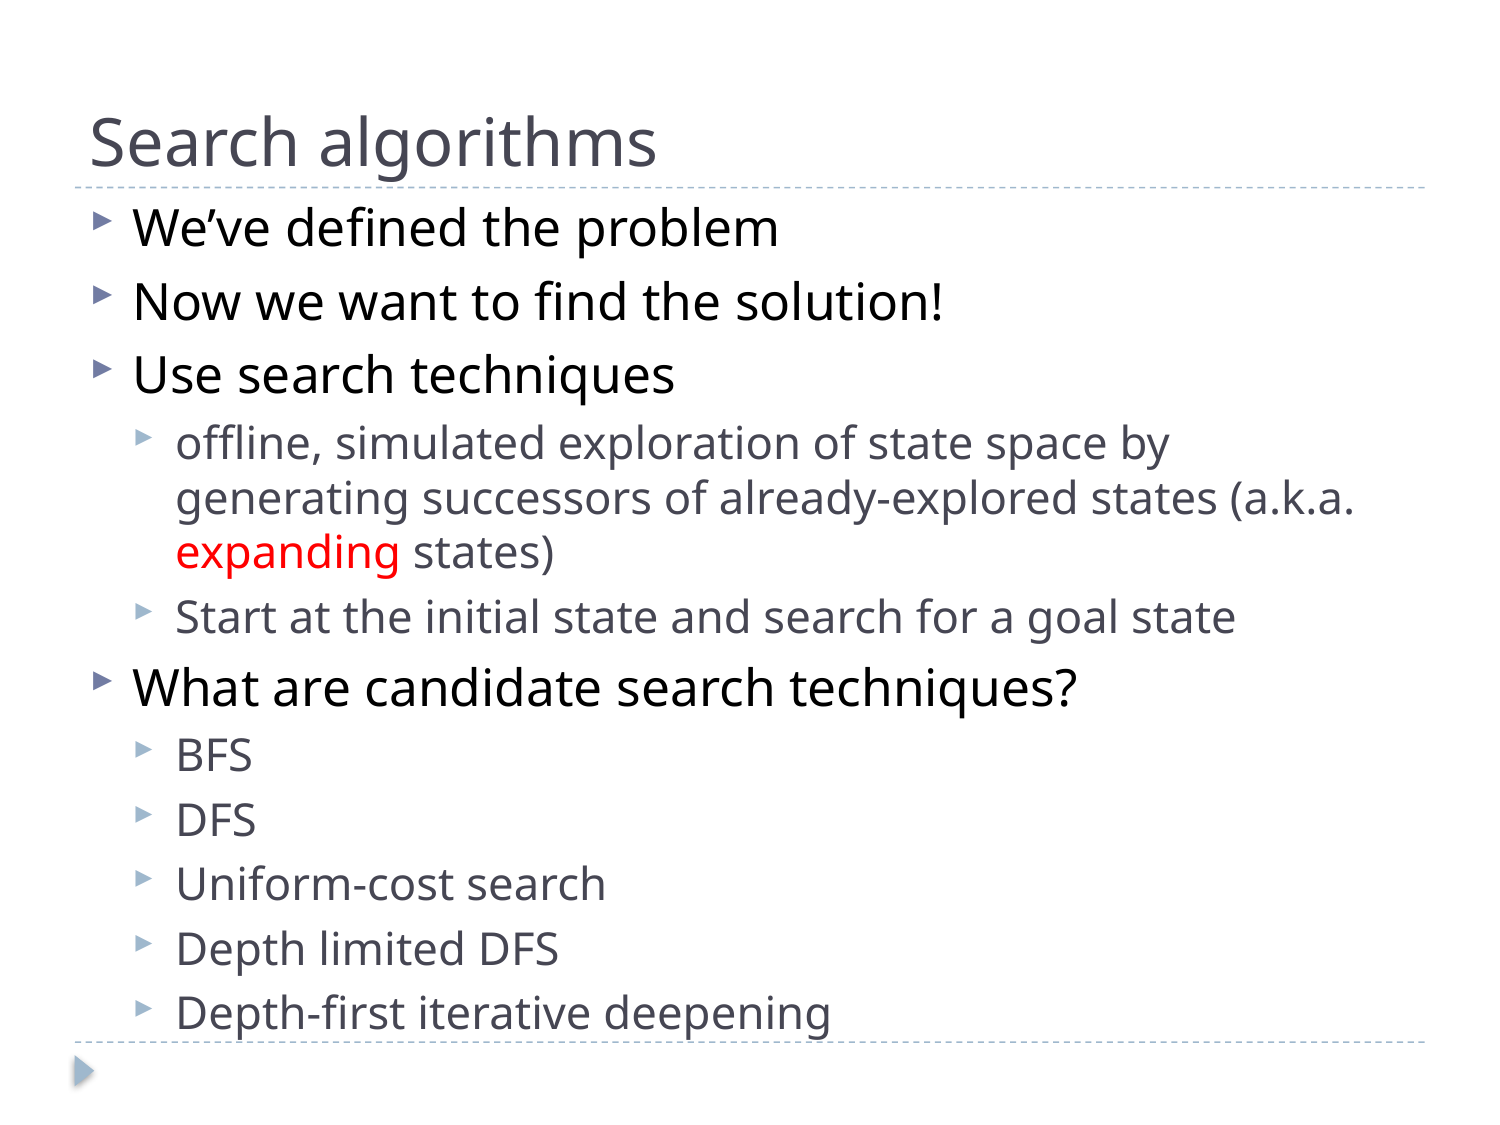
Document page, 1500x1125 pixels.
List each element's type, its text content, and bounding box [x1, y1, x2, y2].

title Search algorithms [75, 24, 1425, 187]
list We’ve defined the problem Now we want to find the solution! Use search techniques offline, simulated exploration of state space by generating successors of already-explored states (a.k.a. expanding states) Start at the initial state and search for a goal state What are candidate search techniques? BFS DFS Uniform-cost search Depth limited DFS Depth-first iterative deepening [75, 187, 1425, 1050]
